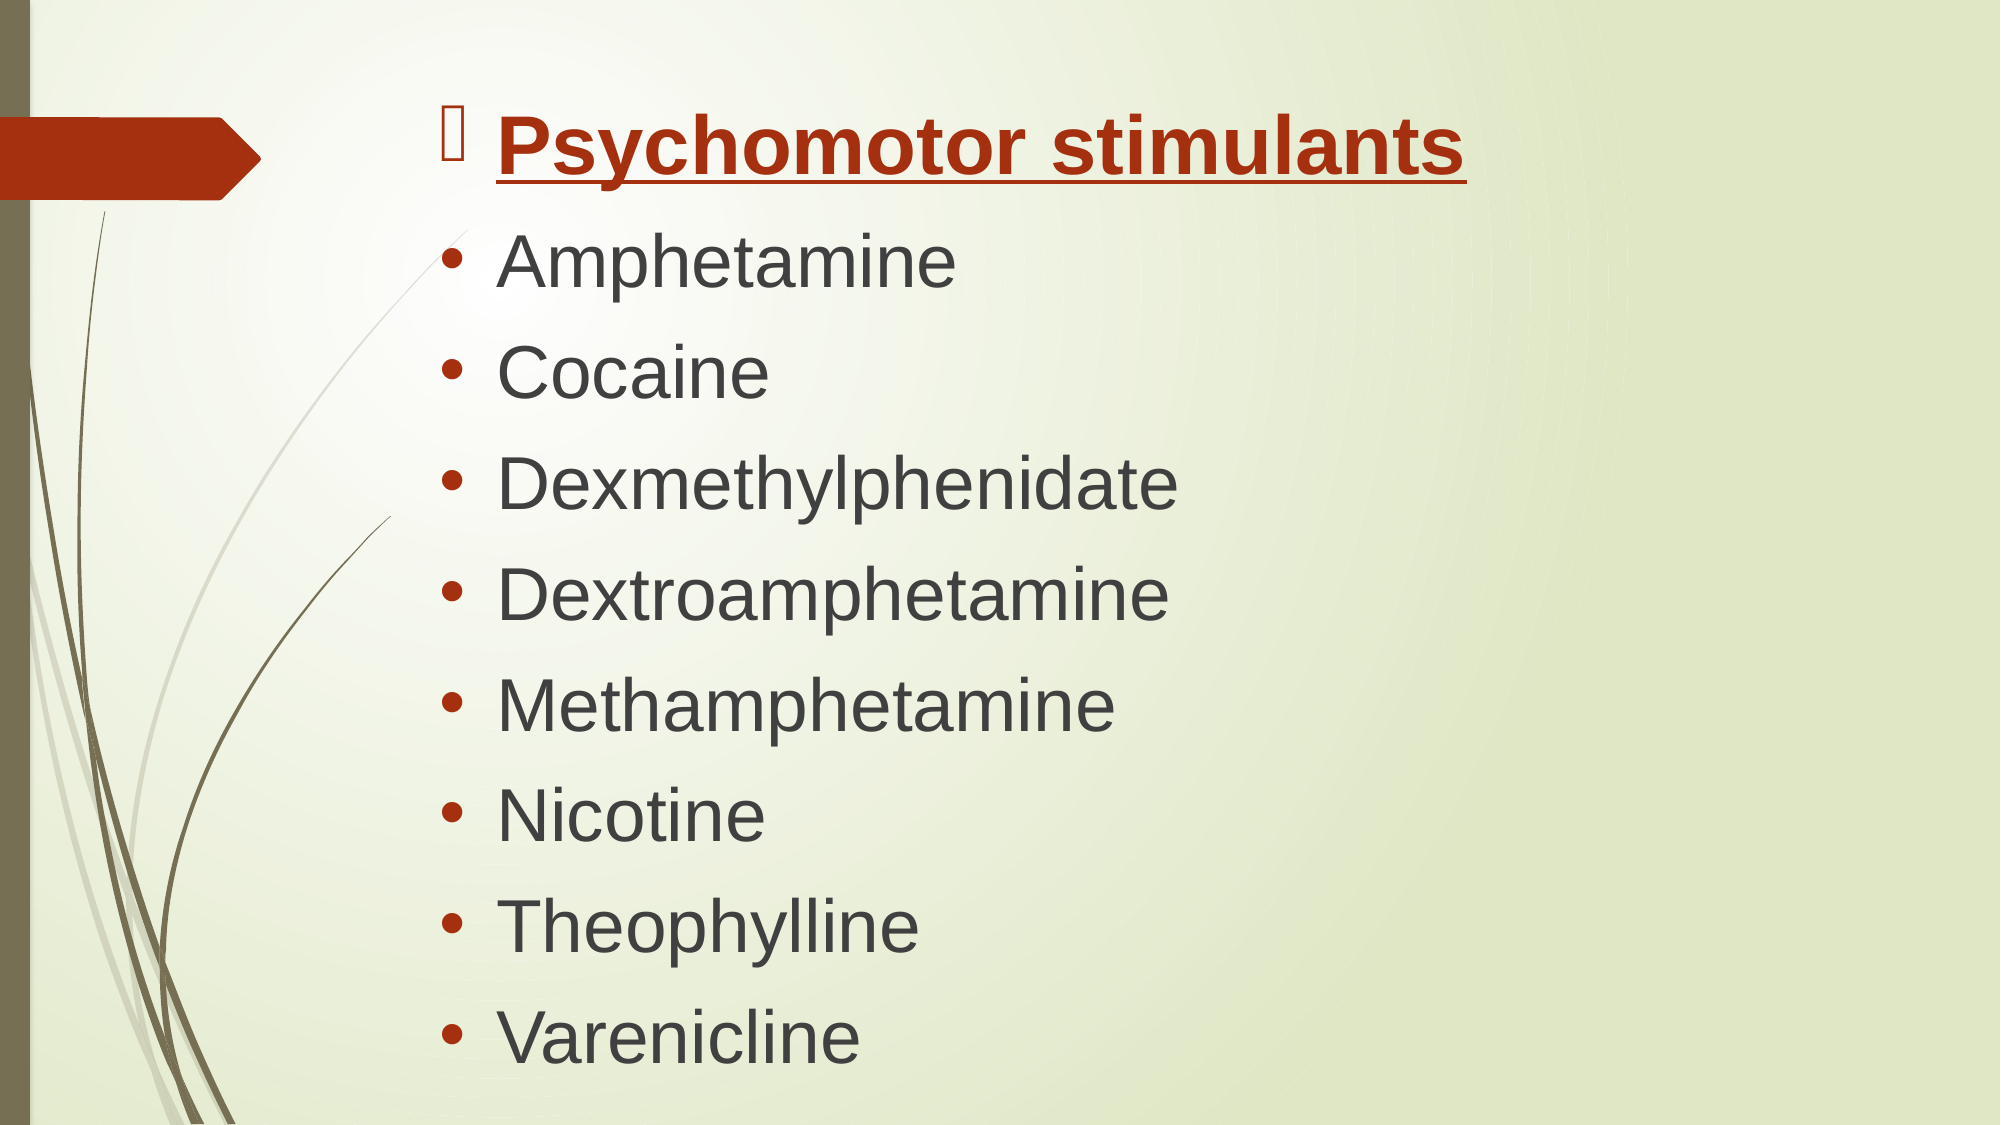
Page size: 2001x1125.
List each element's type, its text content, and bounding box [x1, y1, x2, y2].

list Psychomotor stimulants Amphetamine Cocaine Dexmethylphenidate Dextroamphetamine Methamphetamine Nicotine Theophylline Varenicline [424, 84, 1888, 1087]
title .. [124, 60, 132, 68]
